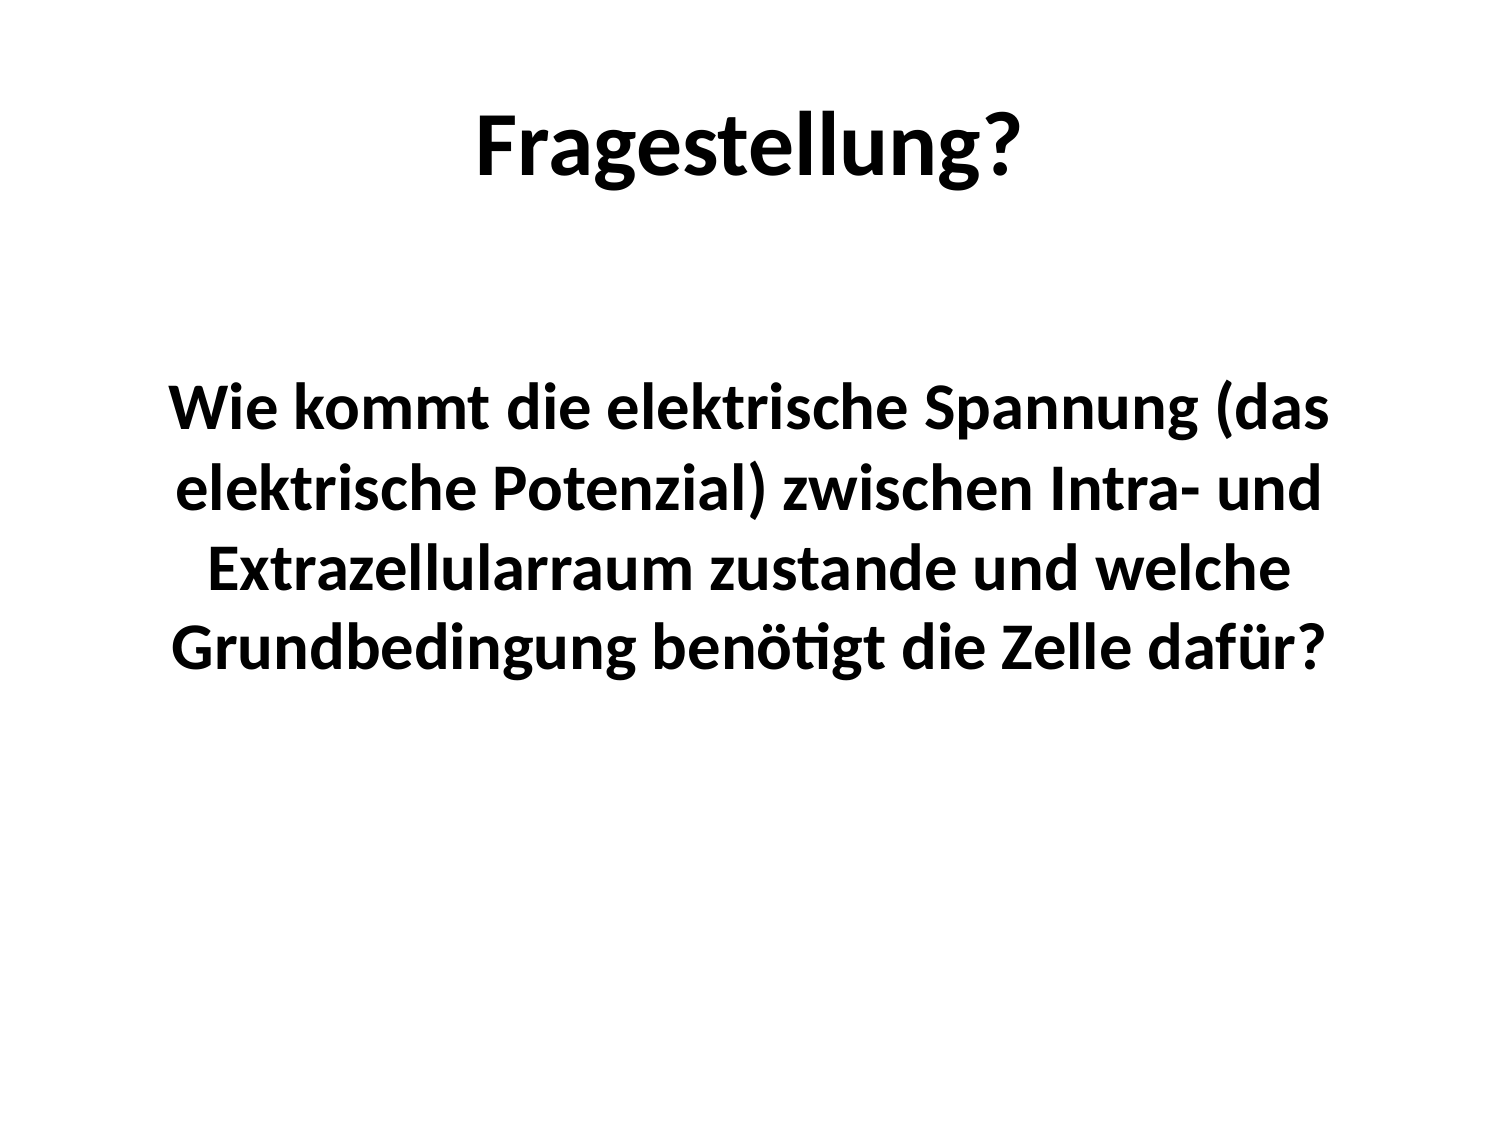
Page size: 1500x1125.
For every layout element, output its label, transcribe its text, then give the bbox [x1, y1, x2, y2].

title Fragestellung? [75, 45, 1425, 233]
list Wie kommt die elektrische Spannung (das elektrische Potenzial) zwischen Intra- und Extrazellularraum zustande und welche Grundbedingung benötigt die Zelle dafür? [75, 262, 1425, 1005]
